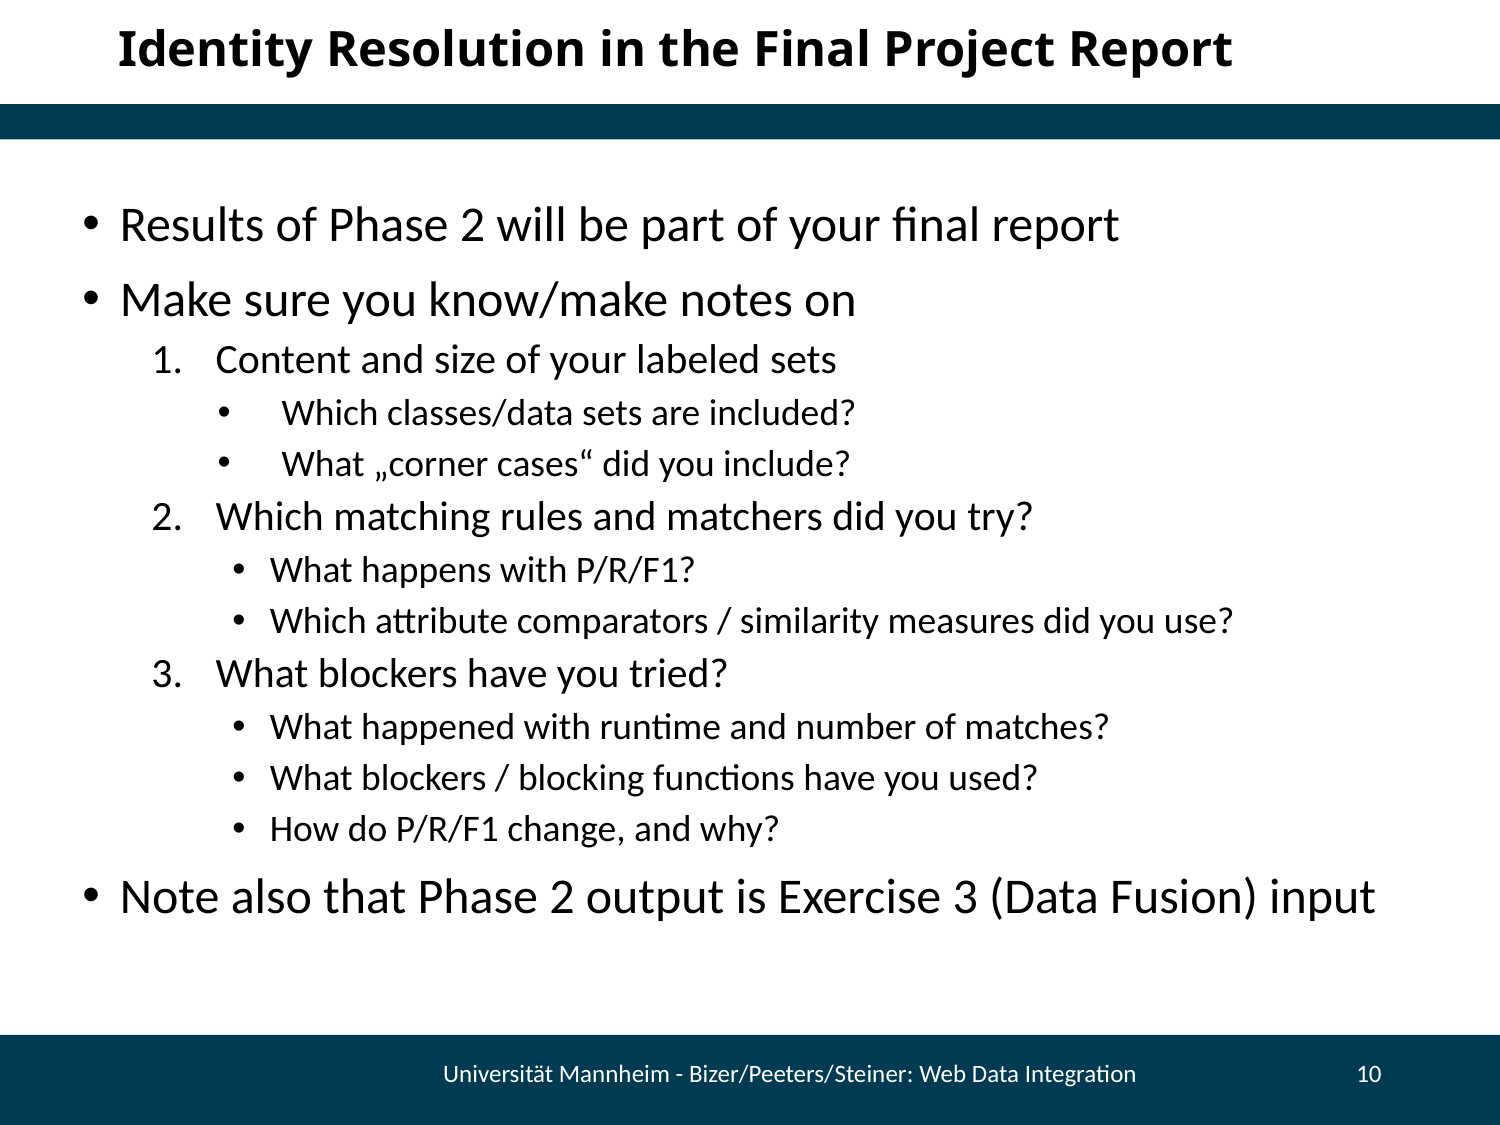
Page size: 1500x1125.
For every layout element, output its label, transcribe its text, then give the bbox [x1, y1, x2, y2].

slide_number 10 [1320, 1042, 1397, 1103]
title Identity Resolution in the Final Project Report [103, 16, 1397, 85]
list Results of Phase 2 will be part of your final report Make sure you know/make notes on Content and size of your labeled sets Which classes/data sets are included? What „corner cases“ did you include? Which matching rules and matchers did you try? What happens with P/R/F1? Which attribute comparators / similarity measures did you use? What blockers have you tried? What happened with runtime and number of matches? What blockers / blocking functions have you used? How do P/R/F1 change, and why? Note also that Phase 2 output is Exercise 3 (Data Fusion) input [67, 191, 1436, 1031]
footer Universität Mannheim - Bizer/Peeters/Steiner: Web Data Integration [261, 1042, 1320, 1103]
